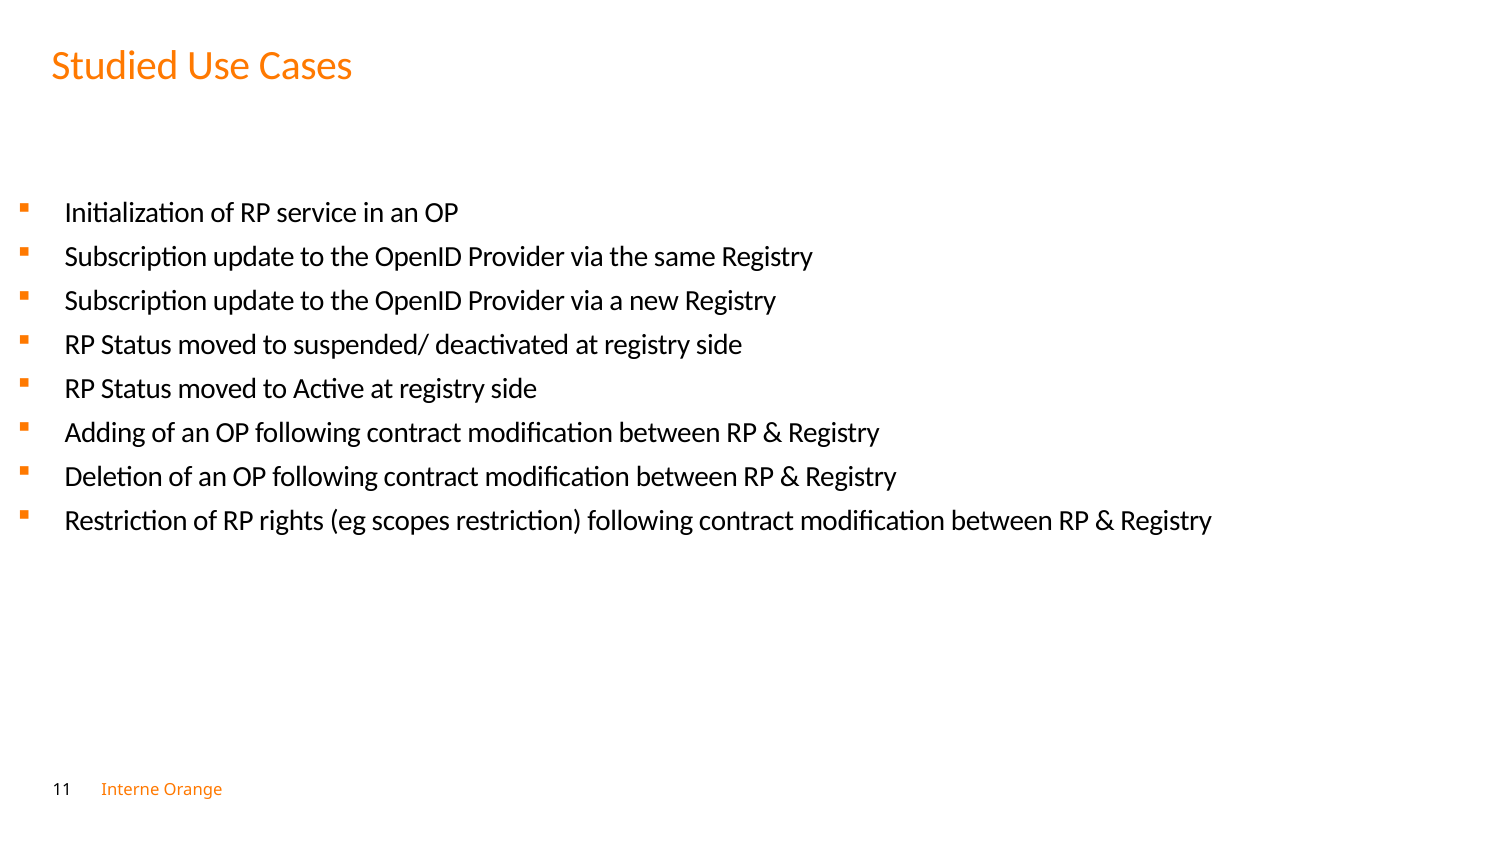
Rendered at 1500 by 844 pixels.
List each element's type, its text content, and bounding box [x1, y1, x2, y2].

list Initialization of RP service in an OP Subscription update to the OpenID Provider via the same Registry Subscription update to the OpenID Provider via a new Registry RP Status moved to suspended/ deactivated at registry side RP Status moved to Active at registry side Adding of an OP following contract modification between RP & Registry Deletion of an OP following contract modification between RP & Registry Restriction of RP rights (eg scopes restriction) following contract modification between RP & Registry [17, 197, 1424, 788]
title Studied Use Cases [51, 43, 1449, 92]
